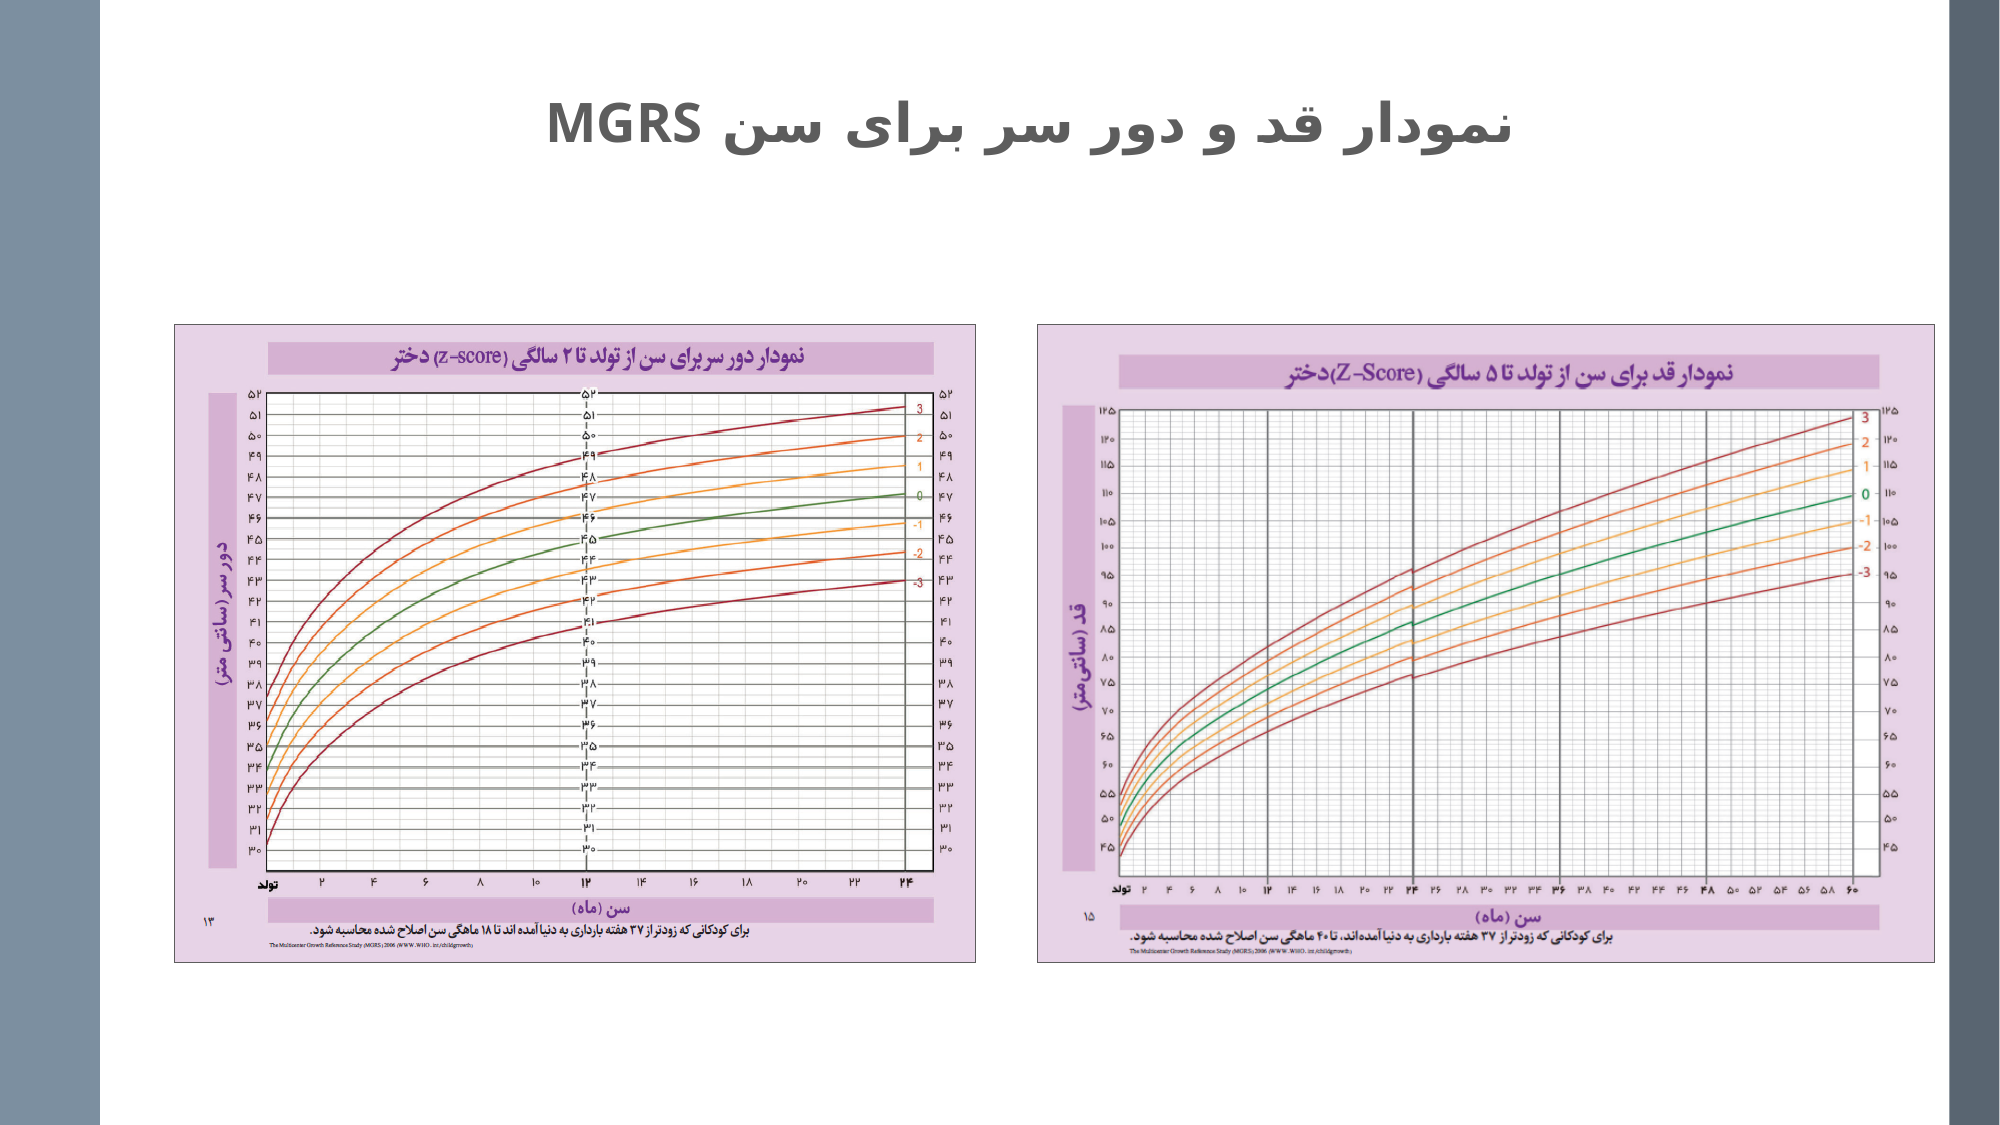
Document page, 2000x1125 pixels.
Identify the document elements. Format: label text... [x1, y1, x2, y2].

picture [1037, 324, 1935, 963]
picture [174, 324, 976, 963]
title نمودار قد و دور سر برای سن MGRS [270, 0, 1771, 163]
